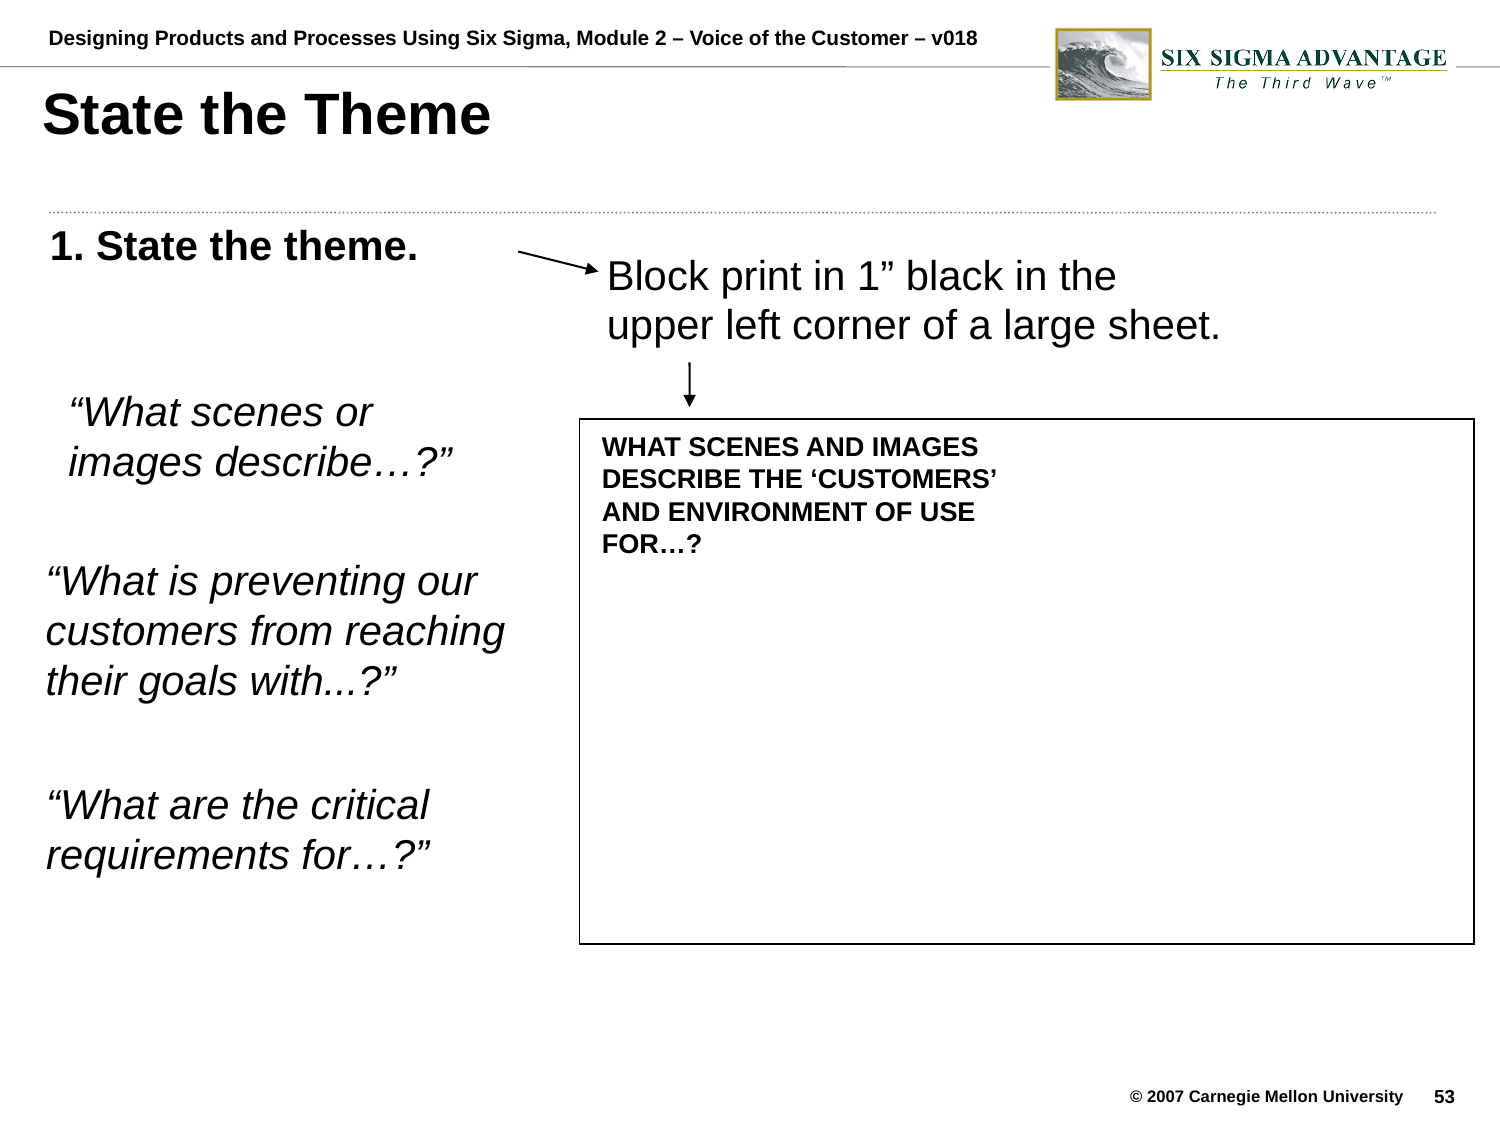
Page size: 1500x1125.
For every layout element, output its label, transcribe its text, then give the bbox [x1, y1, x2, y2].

text_box 1. State the theme. [35, 211, 601, 276]
text_box WHAT SCENES AND IMAGES DESCRIBE THE ‘CUSTOMERS’ AND ENVIRONMENT OF USE FOR…? [587, 421, 1086, 567]
text_box Block print in 1” black in the upper left corner of a large sheet. [592, 240, 1248, 356]
title State the Theme [42, 89, 1438, 146]
text_box [579, 418, 1475, 945]
text_box [683, 362, 696, 408]
text_box “What are the critical requirements for…?” [31, 770, 566, 886]
text_box [518, 251, 599, 275]
text_box “What is preventing our customers from reaching their goals with...?” [30, 546, 565, 711]
text_box “What scenes or images describe…?” [53, 377, 514, 493]
picture [1049, 24, 1456, 104]
